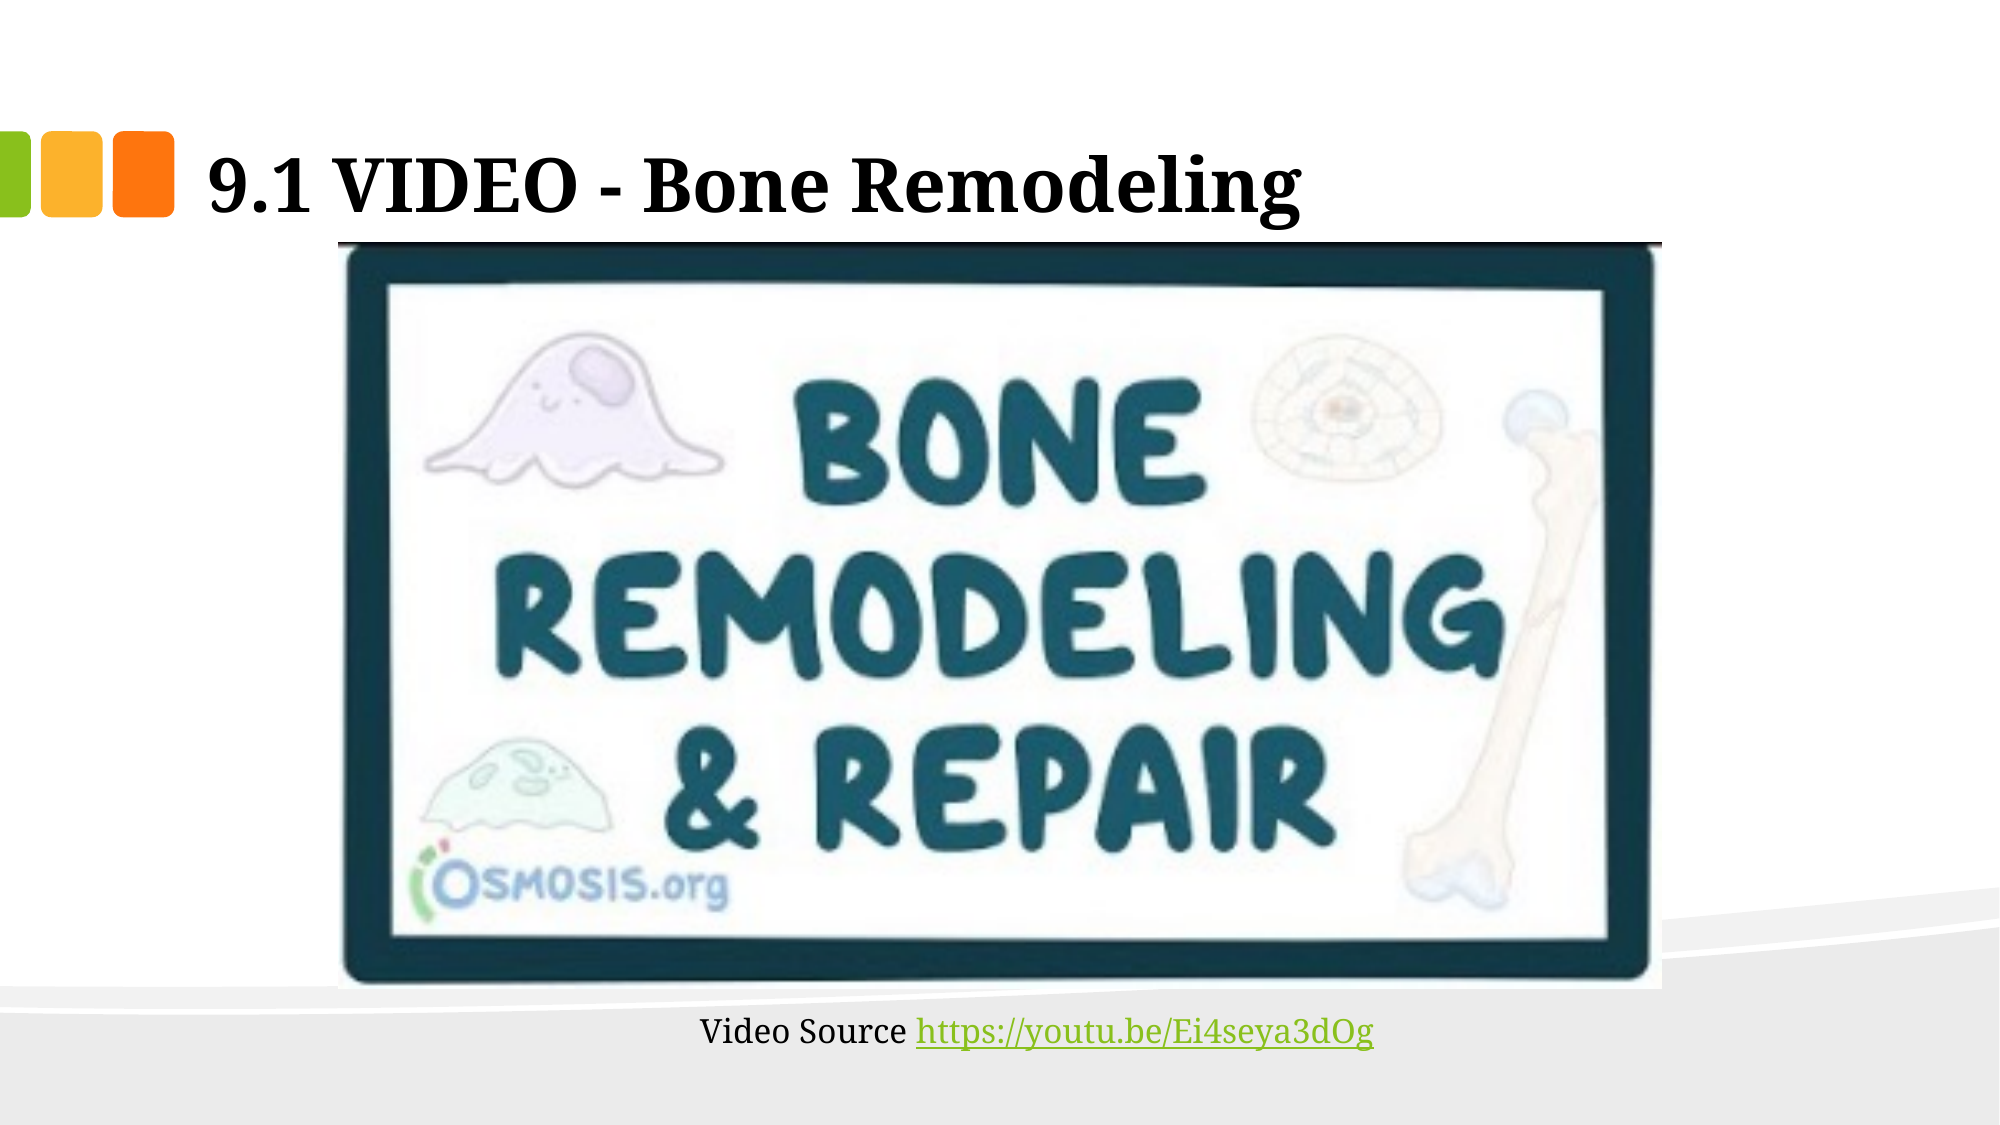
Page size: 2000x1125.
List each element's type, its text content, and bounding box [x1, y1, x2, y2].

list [337, 241, 1663, 991]
list Video Source https://youtu.be/Ei4seya3dOg [374, 1001, 1700, 1077]
title 9.1 VIDEO - Bone Remodeling [187, 24, 1787, 238]
